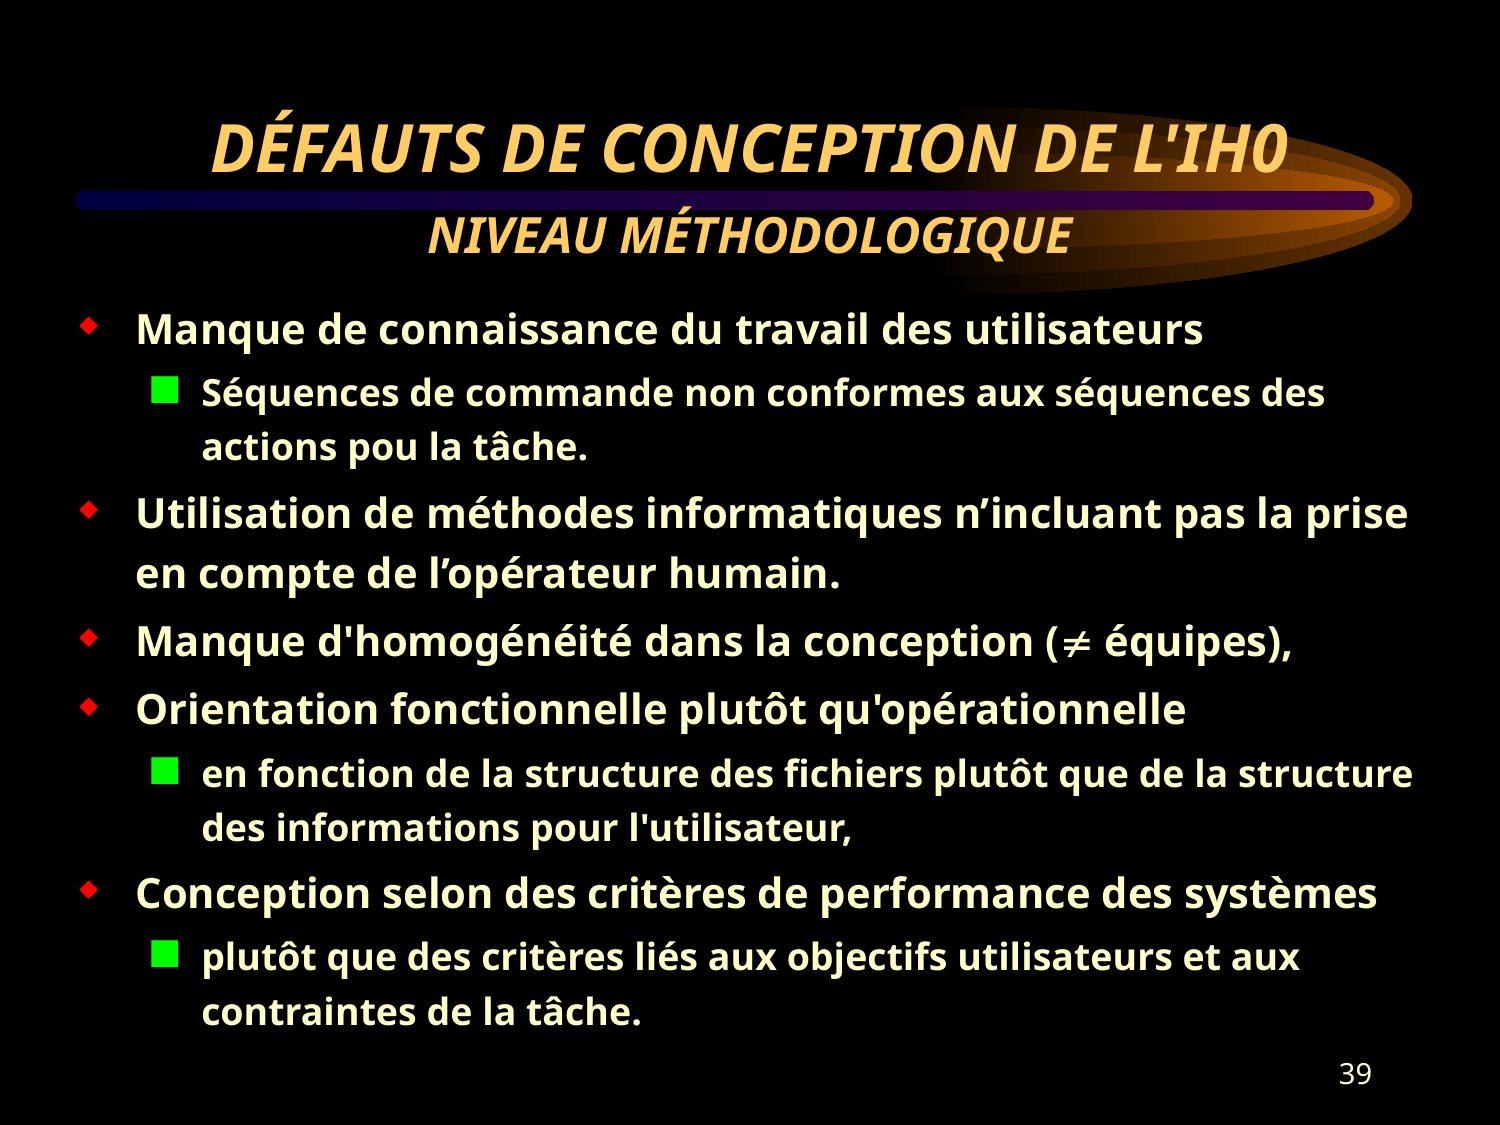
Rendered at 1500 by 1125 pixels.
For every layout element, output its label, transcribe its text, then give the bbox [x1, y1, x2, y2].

slide_number 39 [1074, 1037, 1388, 1113]
list Manque de connaissance du travail des utilisateurs Séquences de commande non conformes aux séquences des actions pou la tâche. Utilisation de méthodes informatiques n’incluant pas la prise en compte de l’opérateur humain. Manque d'homogénéité dans la conception ( équipes), Orientation fonctionnelle plutôt qu'opérationnelle en fonction de la structure des fichiers plutôt que de la structure des informations pour l'utilisateur, Conception selon des critères de performance des systèmes plutôt que des critères liés aux objectifs utilisateurs et aux contraintes de la tâche. [64, 284, 1449, 961]
title DÉFAUTS DE CONCEPTION DE L'IH0 NIVEAU MÉTHODOLOGIQUE [112, 73, 1388, 262]
